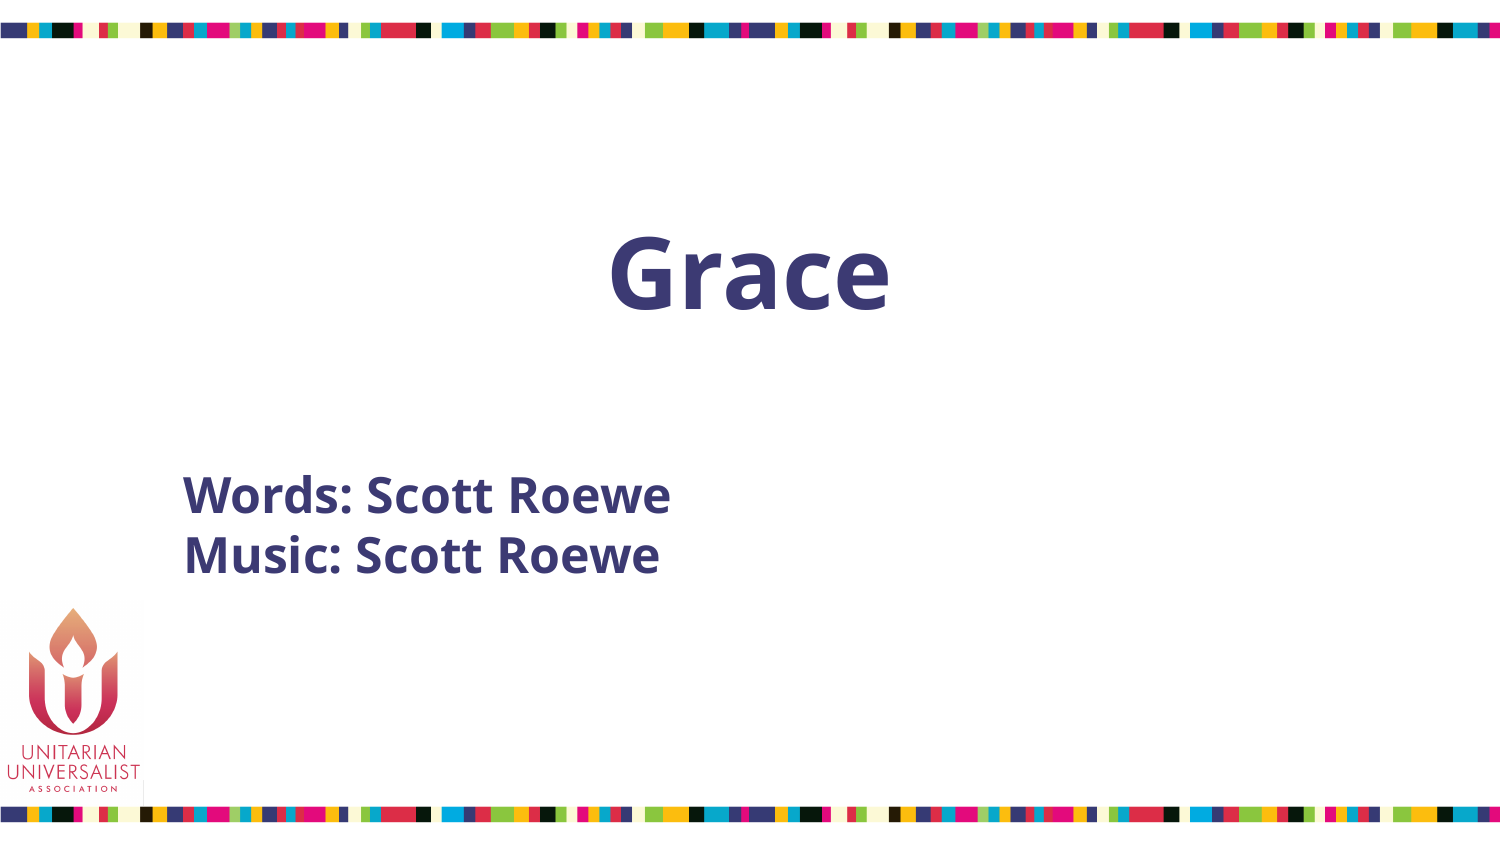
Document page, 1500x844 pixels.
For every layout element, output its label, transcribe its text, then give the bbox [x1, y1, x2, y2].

text_box Grace [74, 75, 1425, 345]
text_box Words: Scott Roewe Music: Scott Roewe [168, 448, 1495, 659]
picture [0, 600, 1500, 824]
picture [0, 22, 1500, 40]
